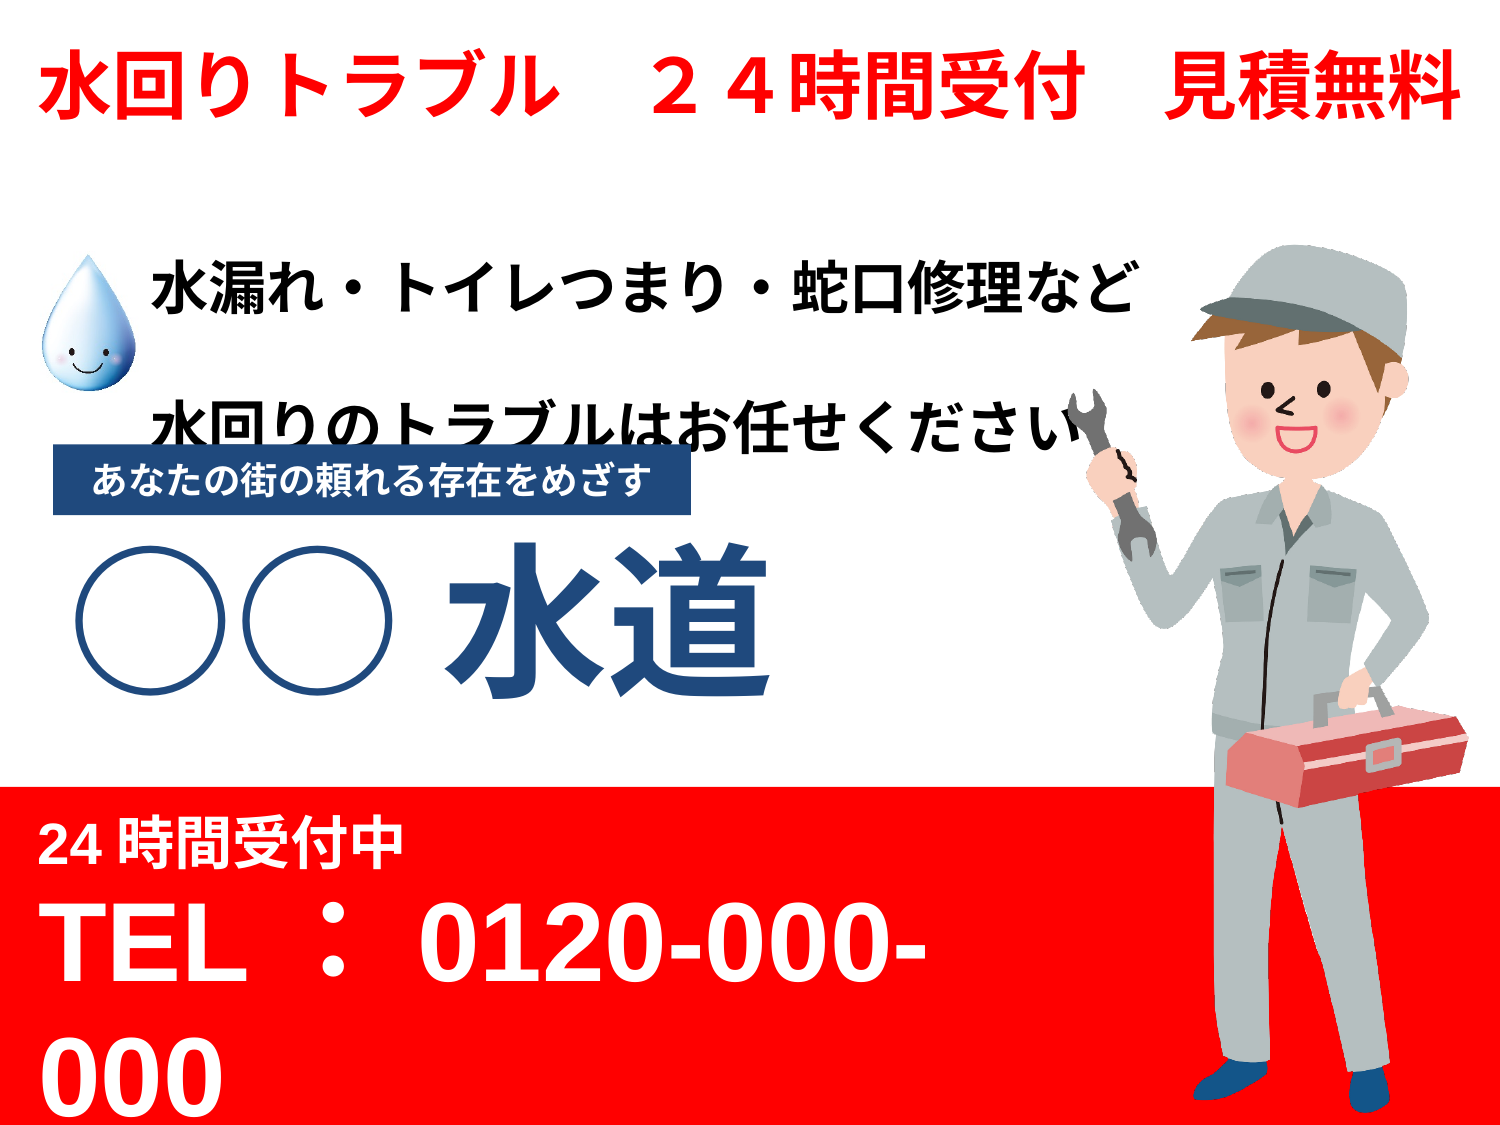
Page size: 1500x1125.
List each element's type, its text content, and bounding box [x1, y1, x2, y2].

text_box ○○水道 [53, 510, 1010, 726]
picture [17, 250, 160, 393]
text_box TEL：0120-000-000 東京都大田区○○町 ○△ー○△ [23, 861, 1034, 1125]
text_box 水漏れ・トイレつまり・蛇口修理など 水回りのトラブルはお任せください [135, 243, 1043, 469]
text_box [0, 785, 1043, 1125]
picture [1048, 228, 1495, 1125]
text_box 24時間受付中 [22, 798, 423, 884]
text_box あなたの街の頼れる存在をめざす [51, 442, 693, 517]
text_box 水回りトラブル ２４時間受付 見積無料 [0, 31, 1500, 136]
